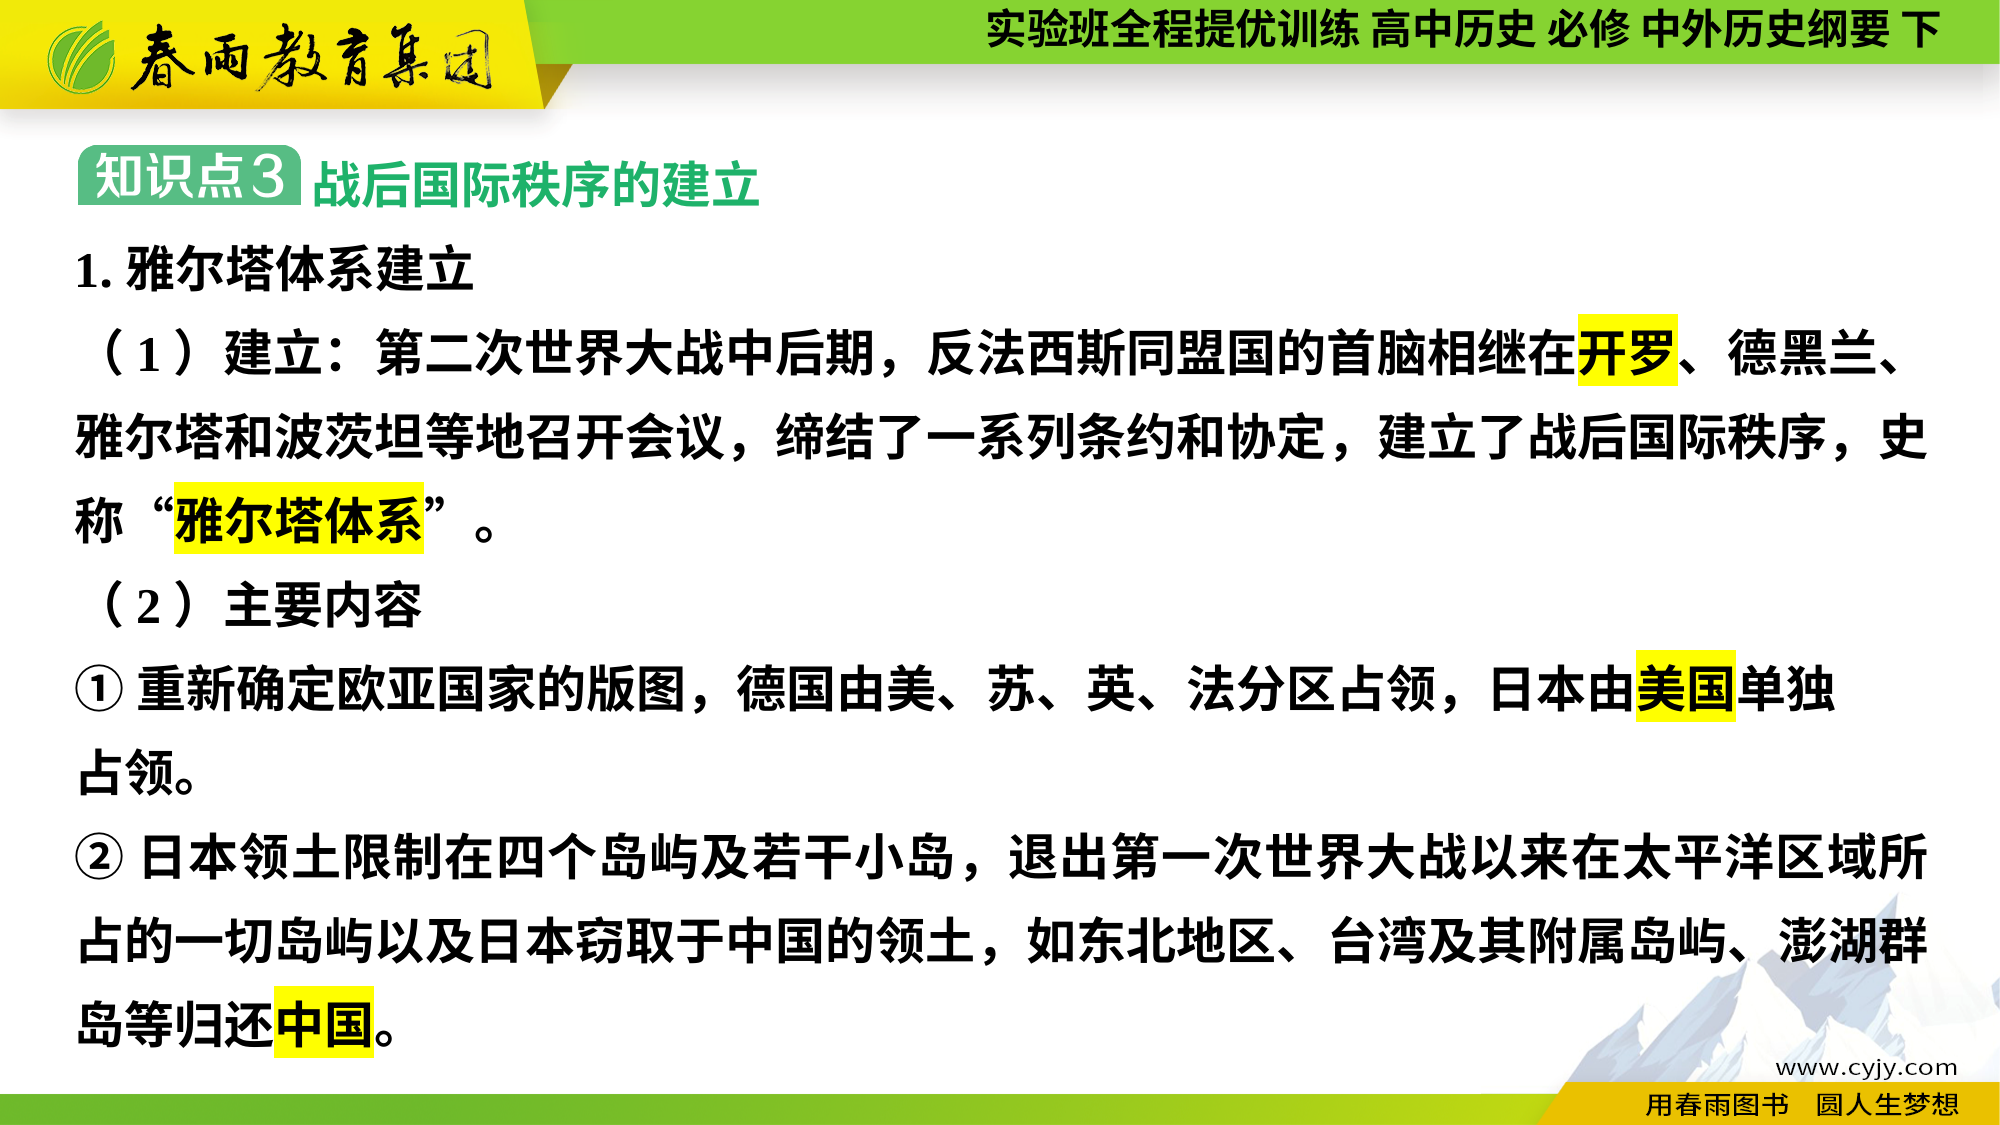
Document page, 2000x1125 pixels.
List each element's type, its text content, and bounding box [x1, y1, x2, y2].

list 战后国际秩序的建立 1.雅尔塔体系建立 （1）建立：第二次世界大战中后期，反法西斯同盟国的首脑相继在开罗、德黑兰、雅尔塔和波茨坦等地召开会议，缔结了一系列条约和协定，建立了战后国际秩序，史称“雅尔塔体系”。 （2）主要内容 ①重新确定欧亚国家的版图，德国由美、苏、英、法分区占领，日本由美国单独 占领。 ②日本领土限制在四个岛屿及若干小岛，退出第一次世界大战以来在太平洋区域所占的一切岛屿以及日本窃取于中国的领土，如东北地区、台湾及其附属岛屿、澎湖群岛等归还中国。 [59, 122, 1944, 1071]
picture [0, 0, 2000, 1125]
